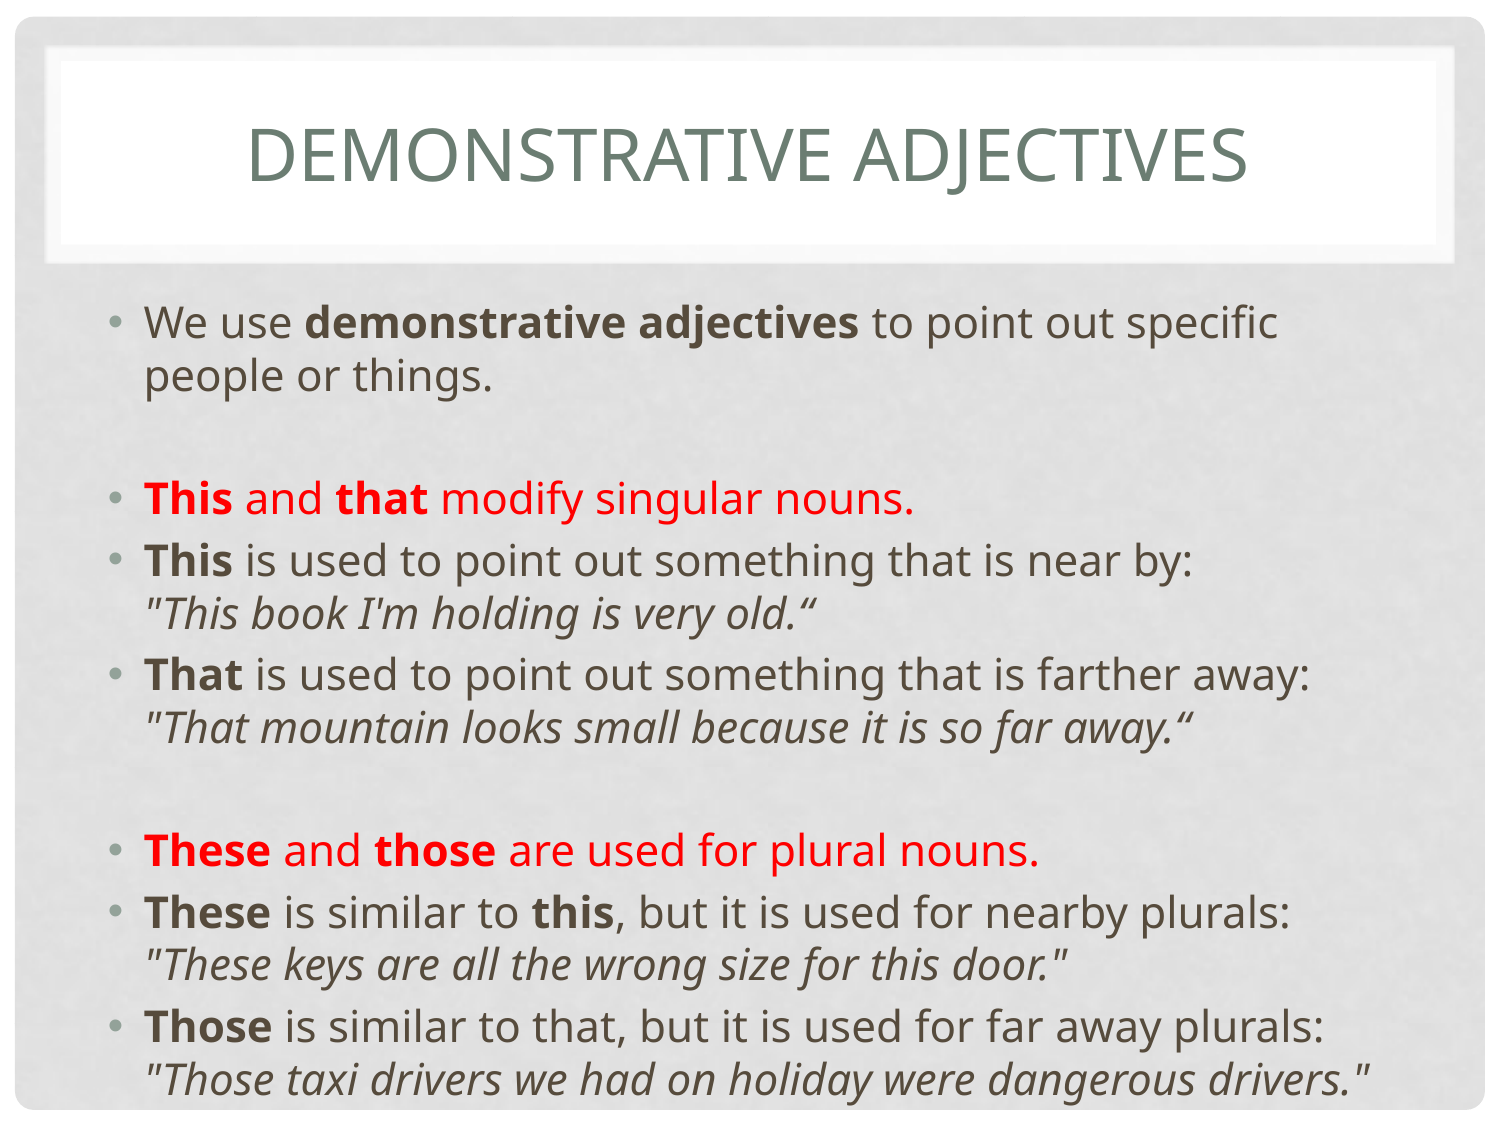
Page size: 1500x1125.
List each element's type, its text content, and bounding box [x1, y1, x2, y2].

list We use demonstrative adjectives to point out specific people or things. This and that modify singular nouns. This is used to point out something that is near by: "This book I'm holding is very old.“ That is used to point out something that is farther away: "That mountain looks small because it is so far away.“ These and those are used for plural nouns. These is similar to this, but it is used for nearby plurals: "These keys are all the wrong size for this door." Those is similar to that, but it is used for far away plurals: "Those taxi drivers we had on holiday were dangerous drivers." [75, 287, 1425, 1125]
title Demonstrative adjectives [69, 66, 1425, 238]
